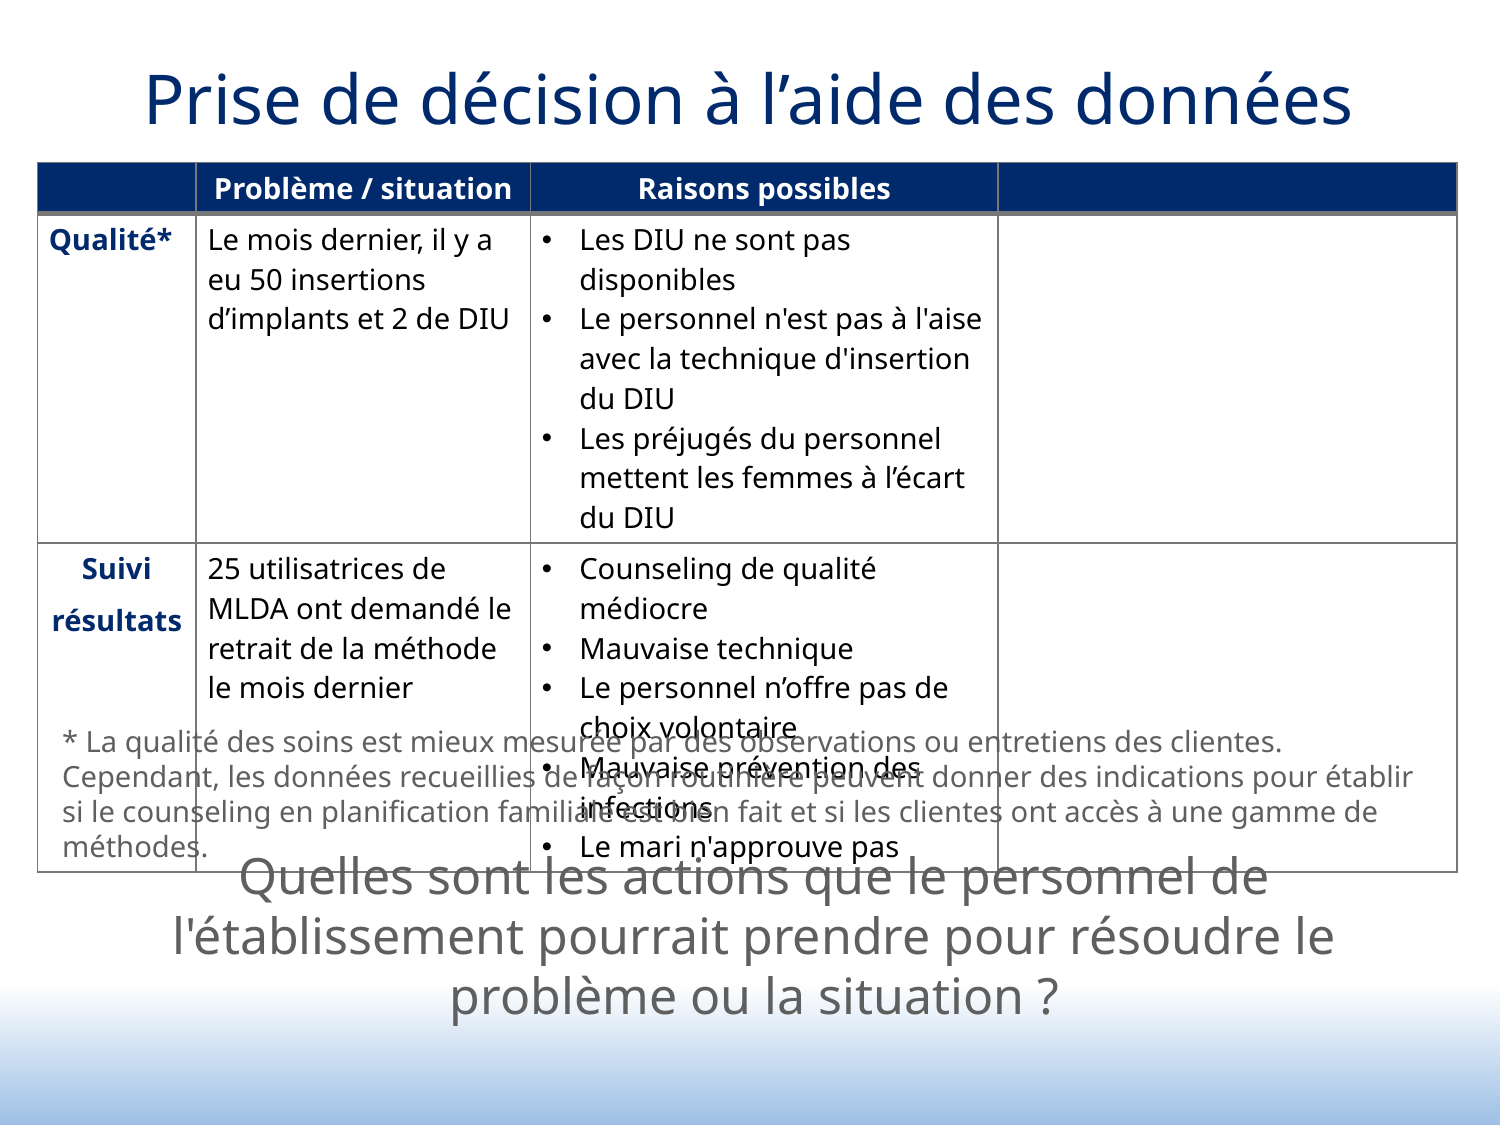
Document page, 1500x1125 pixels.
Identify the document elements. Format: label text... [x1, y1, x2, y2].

table_header [38, 163, 195, 211]
table_header Raisons possibles [531, 192, 997, 211]
table_cell [999, 544, 1456, 837]
table_cell Les DIU ne sont pas disponibles Le personnel n'est pas à l'aise avec la technique d'insertion du DIU Les préjugés du personnel mettent les femmes à l’écart du DIU [531, 216, 997, 542]
table_cell Counseling de qualité médiocre Mauvaise technique Le personnel n’offre pas de choix volontaire Mauvaise prévention des infections Le mari n'approuve pas [531, 544, 997, 716]
text_box Quelles sont les actions que le personnel de l'établissement pourrait prendre pour résoudre le problème ou la situation ? [51, 837, 1458, 1032]
table_header Problème / situation [197, 192, 530, 211]
table_cell Qualité* [38, 216, 195, 542]
table_cell Suivi résultats [38, 544, 195, 871]
table_cell Le mois dernier, il y a eu 50 insertions d’implants et 2 de DIU [197, 216, 530, 542]
table_cell 25 utilisatrices de MLDA ont demandé le retrait de la méthode le mois dernier [197, 544, 530, 716]
table_header [999, 163, 1456, 211]
table_cell [999, 216, 1456, 542]
title Prise de décision à l’aide des données [73, 4, 1424, 192]
text_box * La qualité des soins est mieux mesurée par des observations ou entretiens des clientes. Cependant, les données recueillies de façon routinière peuvent donner des indications pour établir si le counseling en planification familiale est bien fait et si les clientes ont accès à une gamme de méthodes. [47, 716, 1451, 871]
